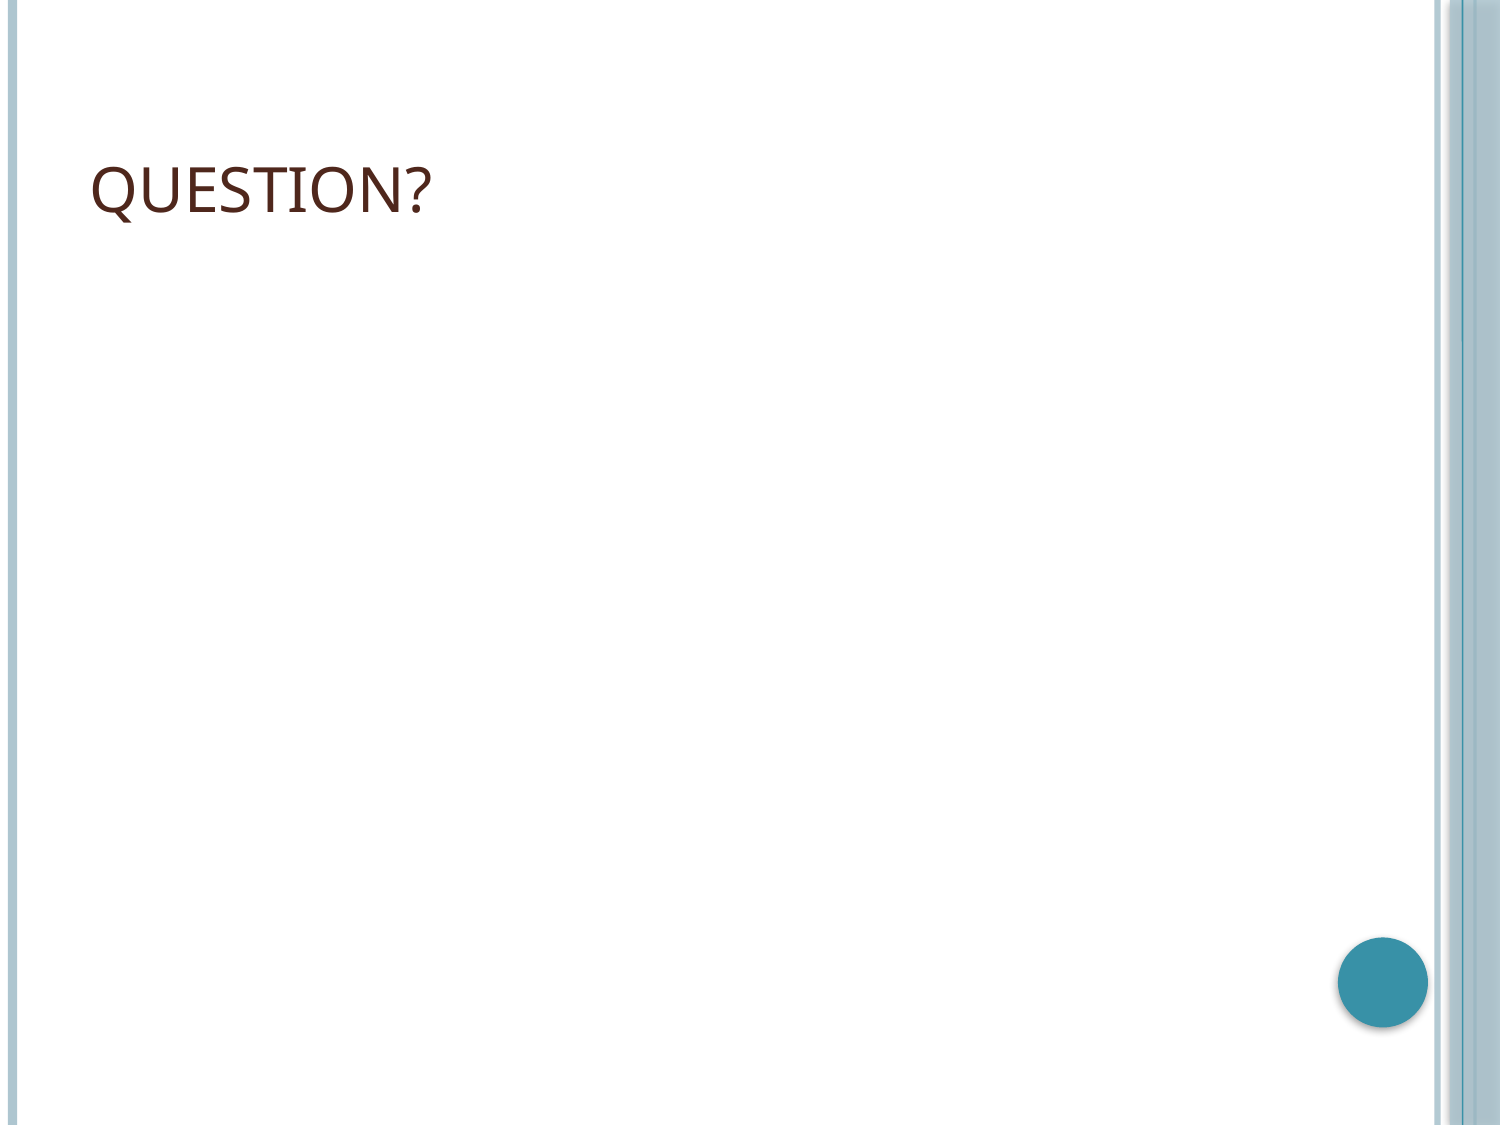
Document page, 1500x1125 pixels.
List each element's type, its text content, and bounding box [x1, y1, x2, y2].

title Question? [75, 45, 1300, 233]
